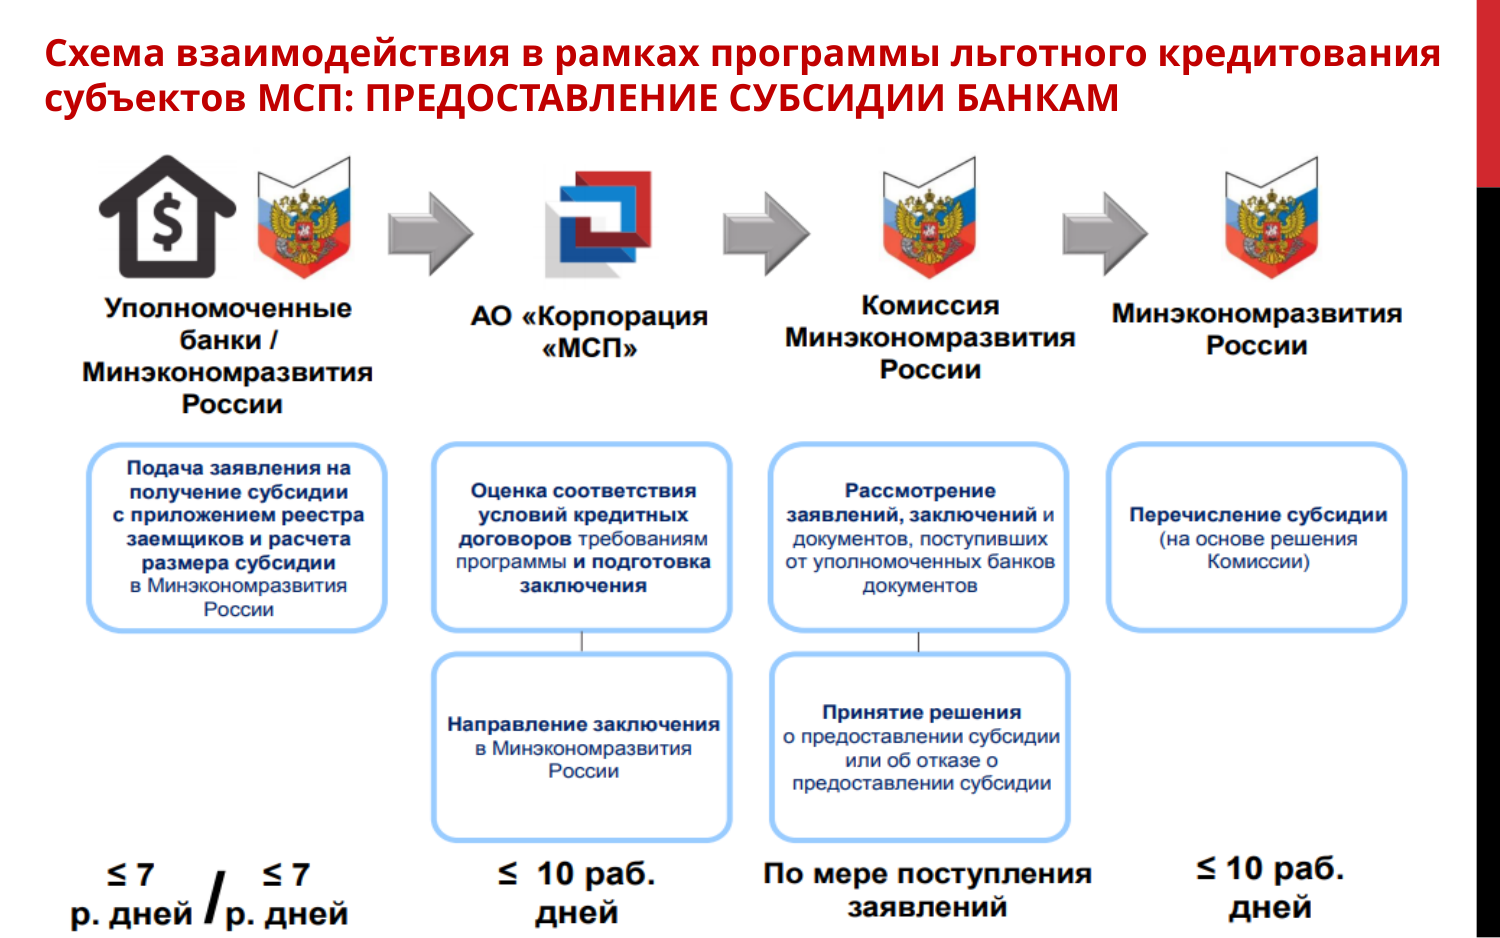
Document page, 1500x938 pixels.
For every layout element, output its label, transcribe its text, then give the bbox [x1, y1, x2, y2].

picture [52, 137, 1413, 938]
text_box Схема взаимодействия в рамках программы льготного кредитования субъектов МСП: ПРЕДОСТАВЛЕНИЕ СУБСИДИИ БАНКАМ [29, 21, 1459, 127]
